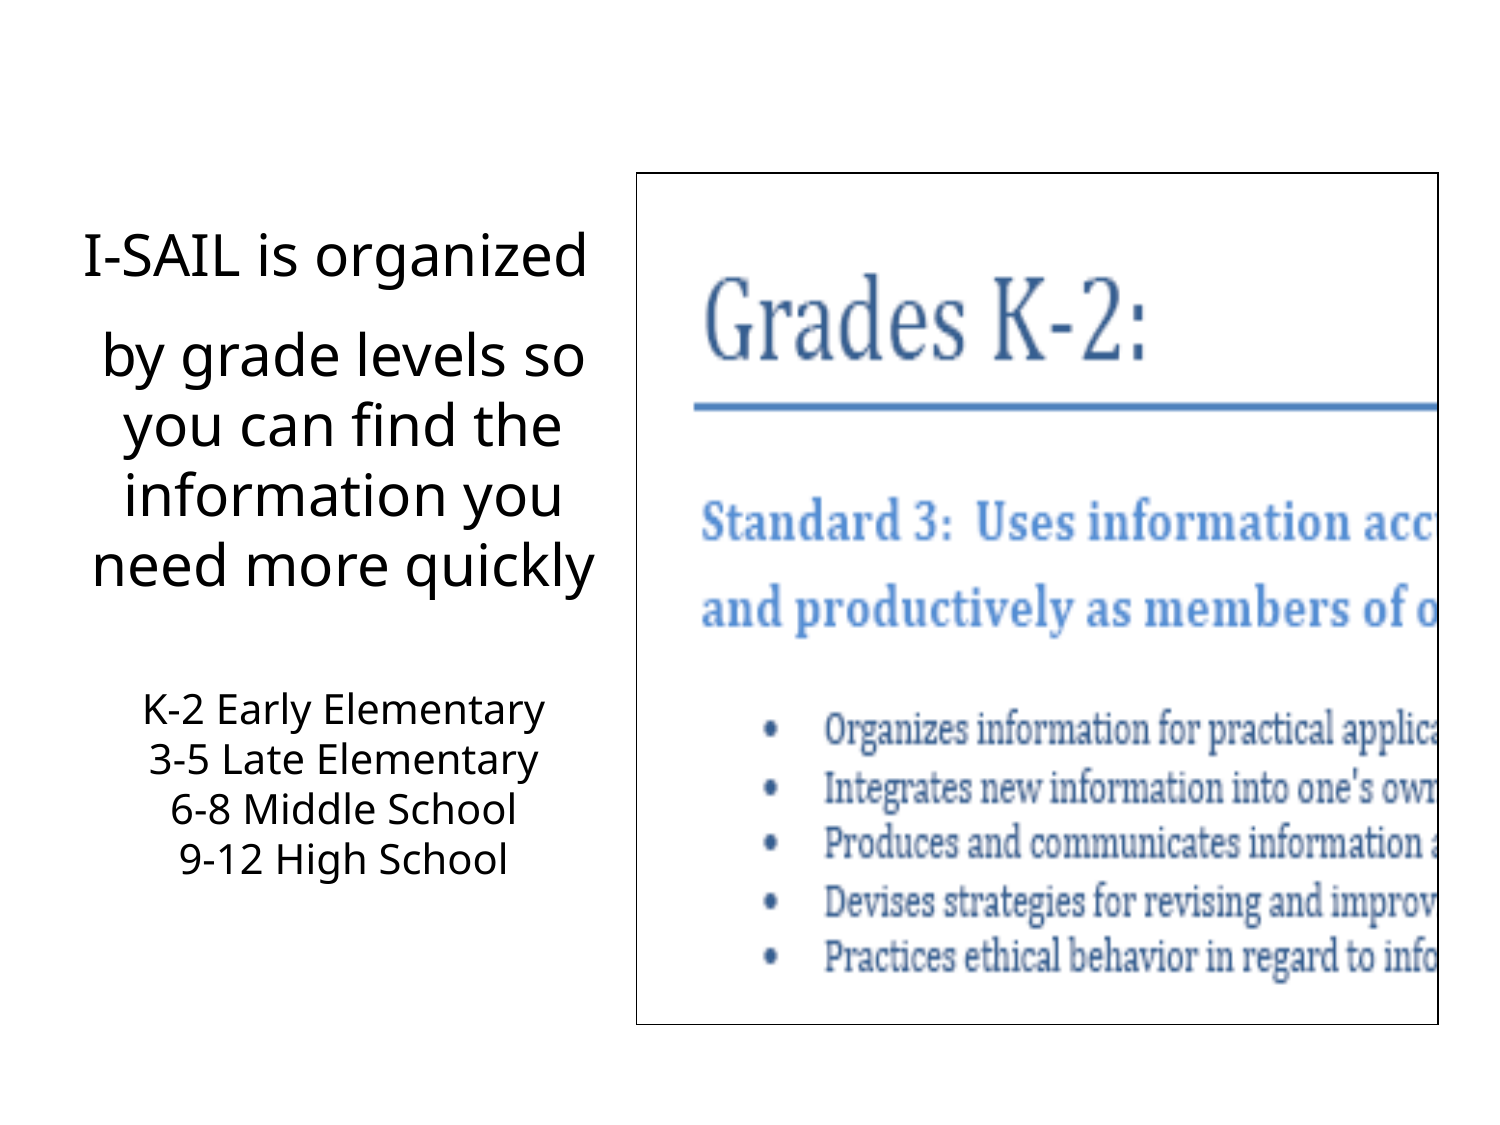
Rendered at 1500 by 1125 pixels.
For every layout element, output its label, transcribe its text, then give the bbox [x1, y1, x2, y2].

text_box I-SAIL is organized by grade levels so you can find the information you need more quickly K-2 Early Elementary 3-5 Late Elementary 6-8 Middle School 9-12 High School [62, 211, 625, 961]
picture [637, 173, 1438, 1024]
